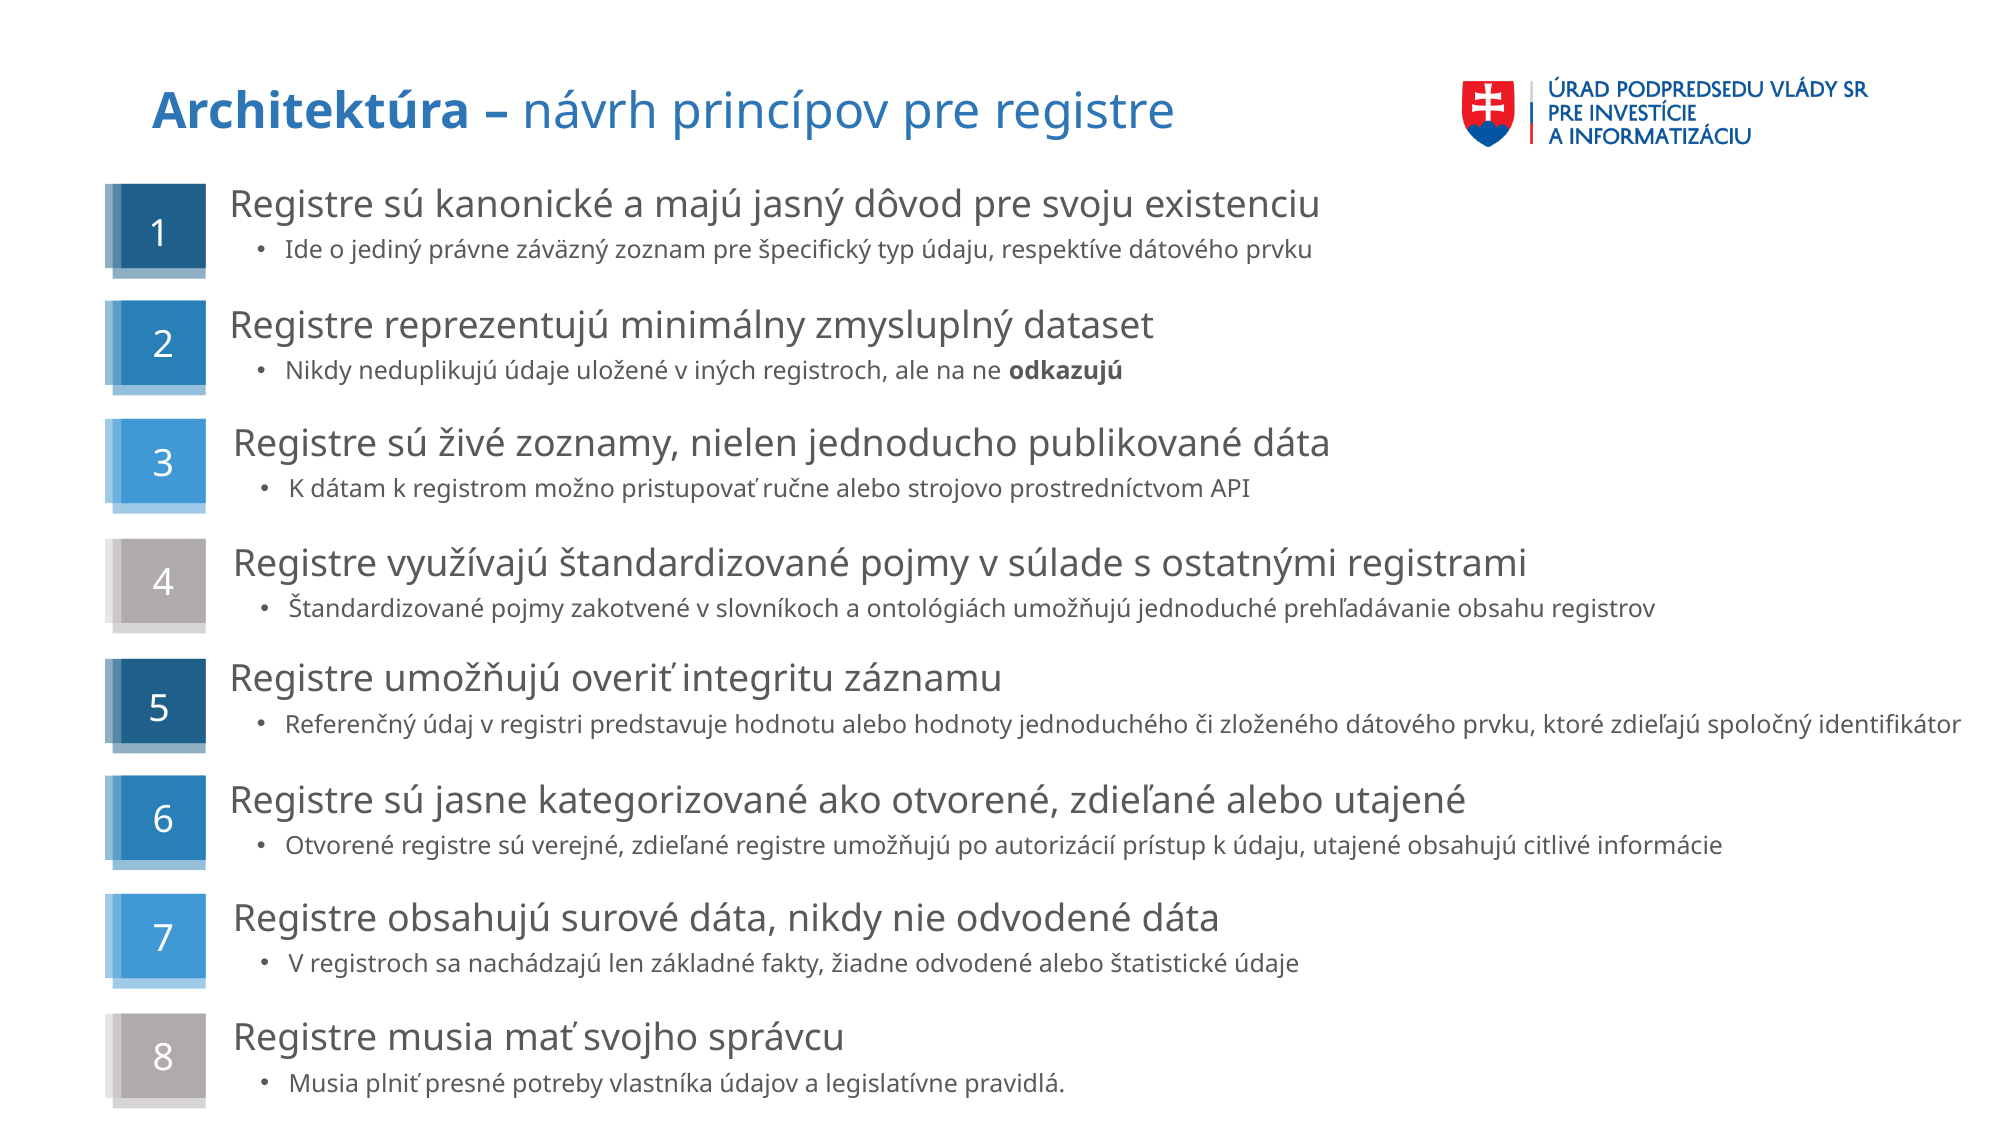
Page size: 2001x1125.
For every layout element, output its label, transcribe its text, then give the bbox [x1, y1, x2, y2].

text_box Referenčný údaj v registri predstavuje hodnotu alebo hodnoty jednoduchého či zloženého dátového prvku, ktoré zdieľajú spoločný identifikátor [242, 700, 2000, 746]
text_box Registre sú kanonické a majú jasný dôvod pre svoju existenciu [214, 172, 1385, 232]
text_box Musia plniť presné potreby vlastníka údajov a legislatívne pravidlá. [245, 1059, 1448, 1105]
text_box Štandardizované pojmy zakotvené v slovníkoch a ontológiách umožňujú jednoduché prehľadávanie obsahu registrov [245, 585, 1742, 630]
text_box V registroch sa nachádzajú len základné fakty, žiadne odvodené alebo štatistické údaje [245, 939, 1448, 985]
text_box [104, 775, 206, 871]
title Architektúra – návrh princípov pre registre [137, 70, 1323, 154]
text_box Registre obsahujú surové dáta, nikdy nie odvodené dáta [218, 886, 1389, 946]
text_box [104, 658, 206, 754]
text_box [104, 1013, 206, 1109]
text_box Registre musia mať svojho správcu [218, 1006, 1547, 1066]
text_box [104, 538, 206, 634]
text_box Otvorené registre sú verejné, zdieľané registre umožňujú po autorizácií prístup k údaju, utajené obsahujú citlivé informácie [242, 822, 1985, 867]
text_box Registre umožňujú overiť integritu záznamu [214, 647, 1385, 707]
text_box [104, 183, 206, 279]
text_box Registre sú jasne kategorizované ako otvorené, zdieľané alebo utajené [214, 768, 1566, 828]
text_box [104, 418, 206, 514]
text_box Ide o jediný právne záväzný zoznam pre špecifický typ údaju, respektíve dátového prvku [242, 226, 1444, 271]
picture [1412, 30, 1918, 194]
text_box Registre reprezentujú minimálny zmysluplný dataset [214, 293, 1385, 353]
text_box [104, 893, 206, 989]
text_box Registre využívajú štandardizované pojmy v súlade s ostatnými registrami [218, 531, 1547, 591]
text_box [104, 300, 206, 396]
text_box Registre sú živé zoznamy, nielen jednoducho publikované dáta [218, 411, 1389, 471]
text_box K dátam k registrom možno pristupovať ručne alebo strojovo prostredníctvom API [245, 465, 1448, 510]
text_box Nikdy neduplikujú údaje uložené v iných registroch, ale na ne odkazujú [242, 347, 1444, 392]
